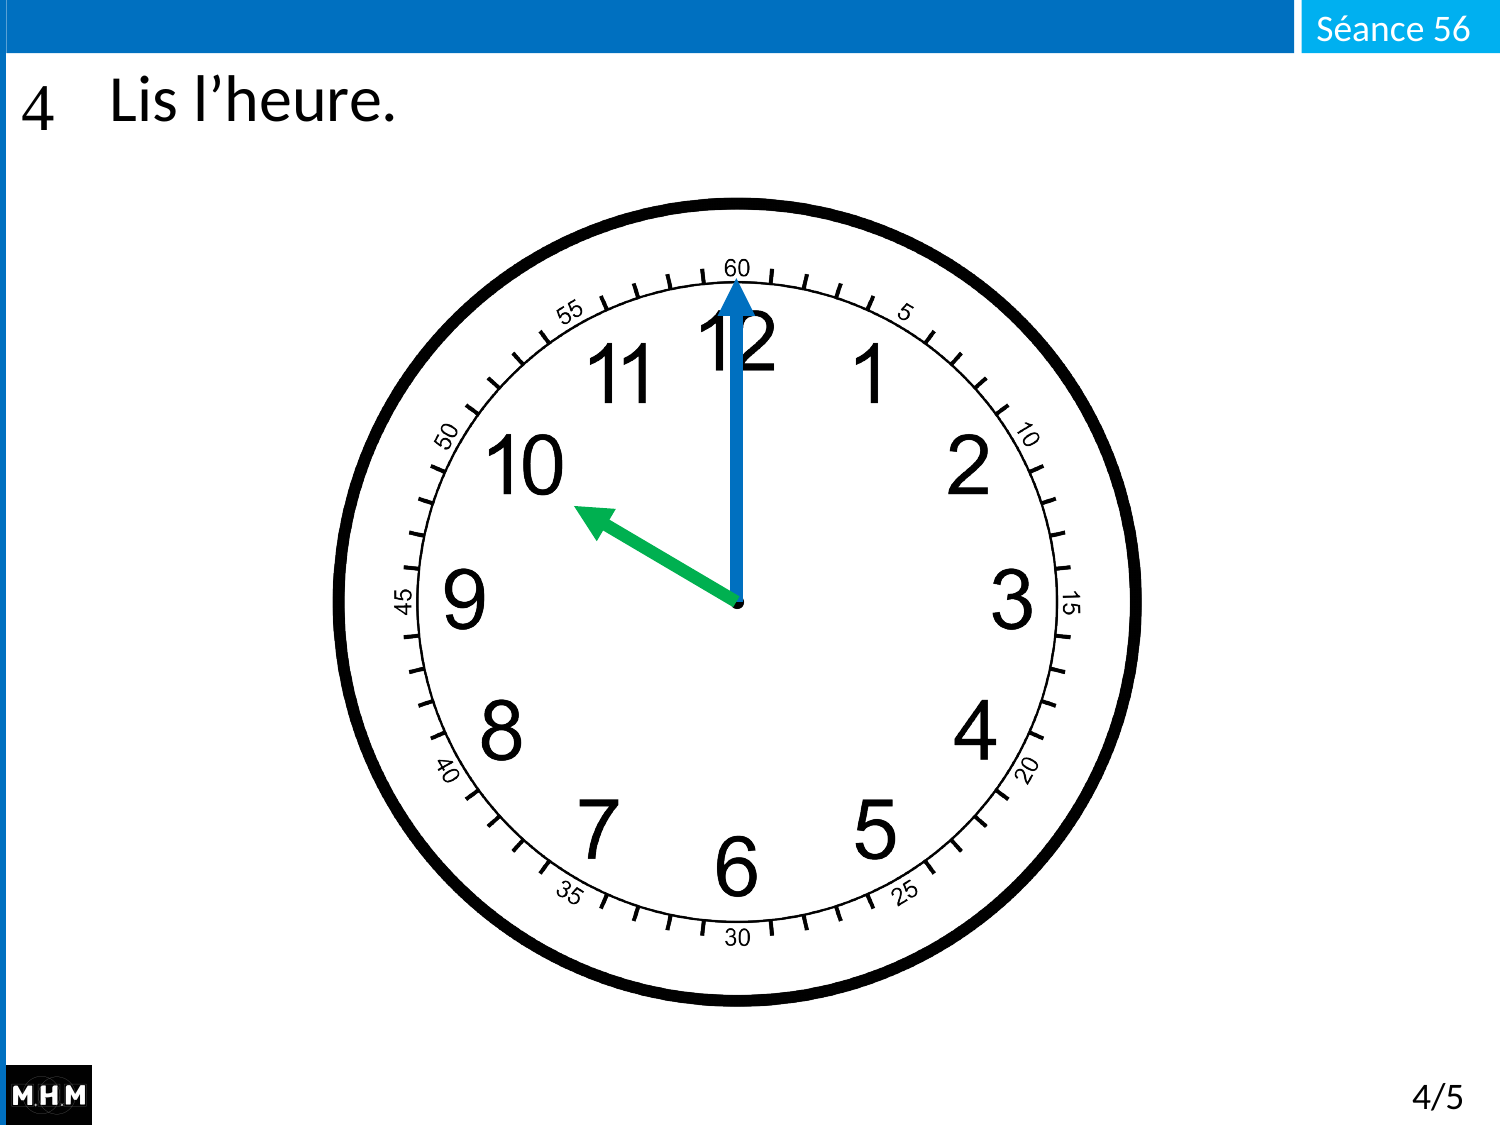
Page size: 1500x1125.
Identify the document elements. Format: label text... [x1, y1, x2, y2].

picture [295, 177, 1173, 1031]
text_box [573, 505, 737, 602]
title Lis l’heure. [94, 57, 1389, 144]
picture [6, 1065, 92, 1125]
text_box 4/5 [1397, 1064, 1480, 1125]
